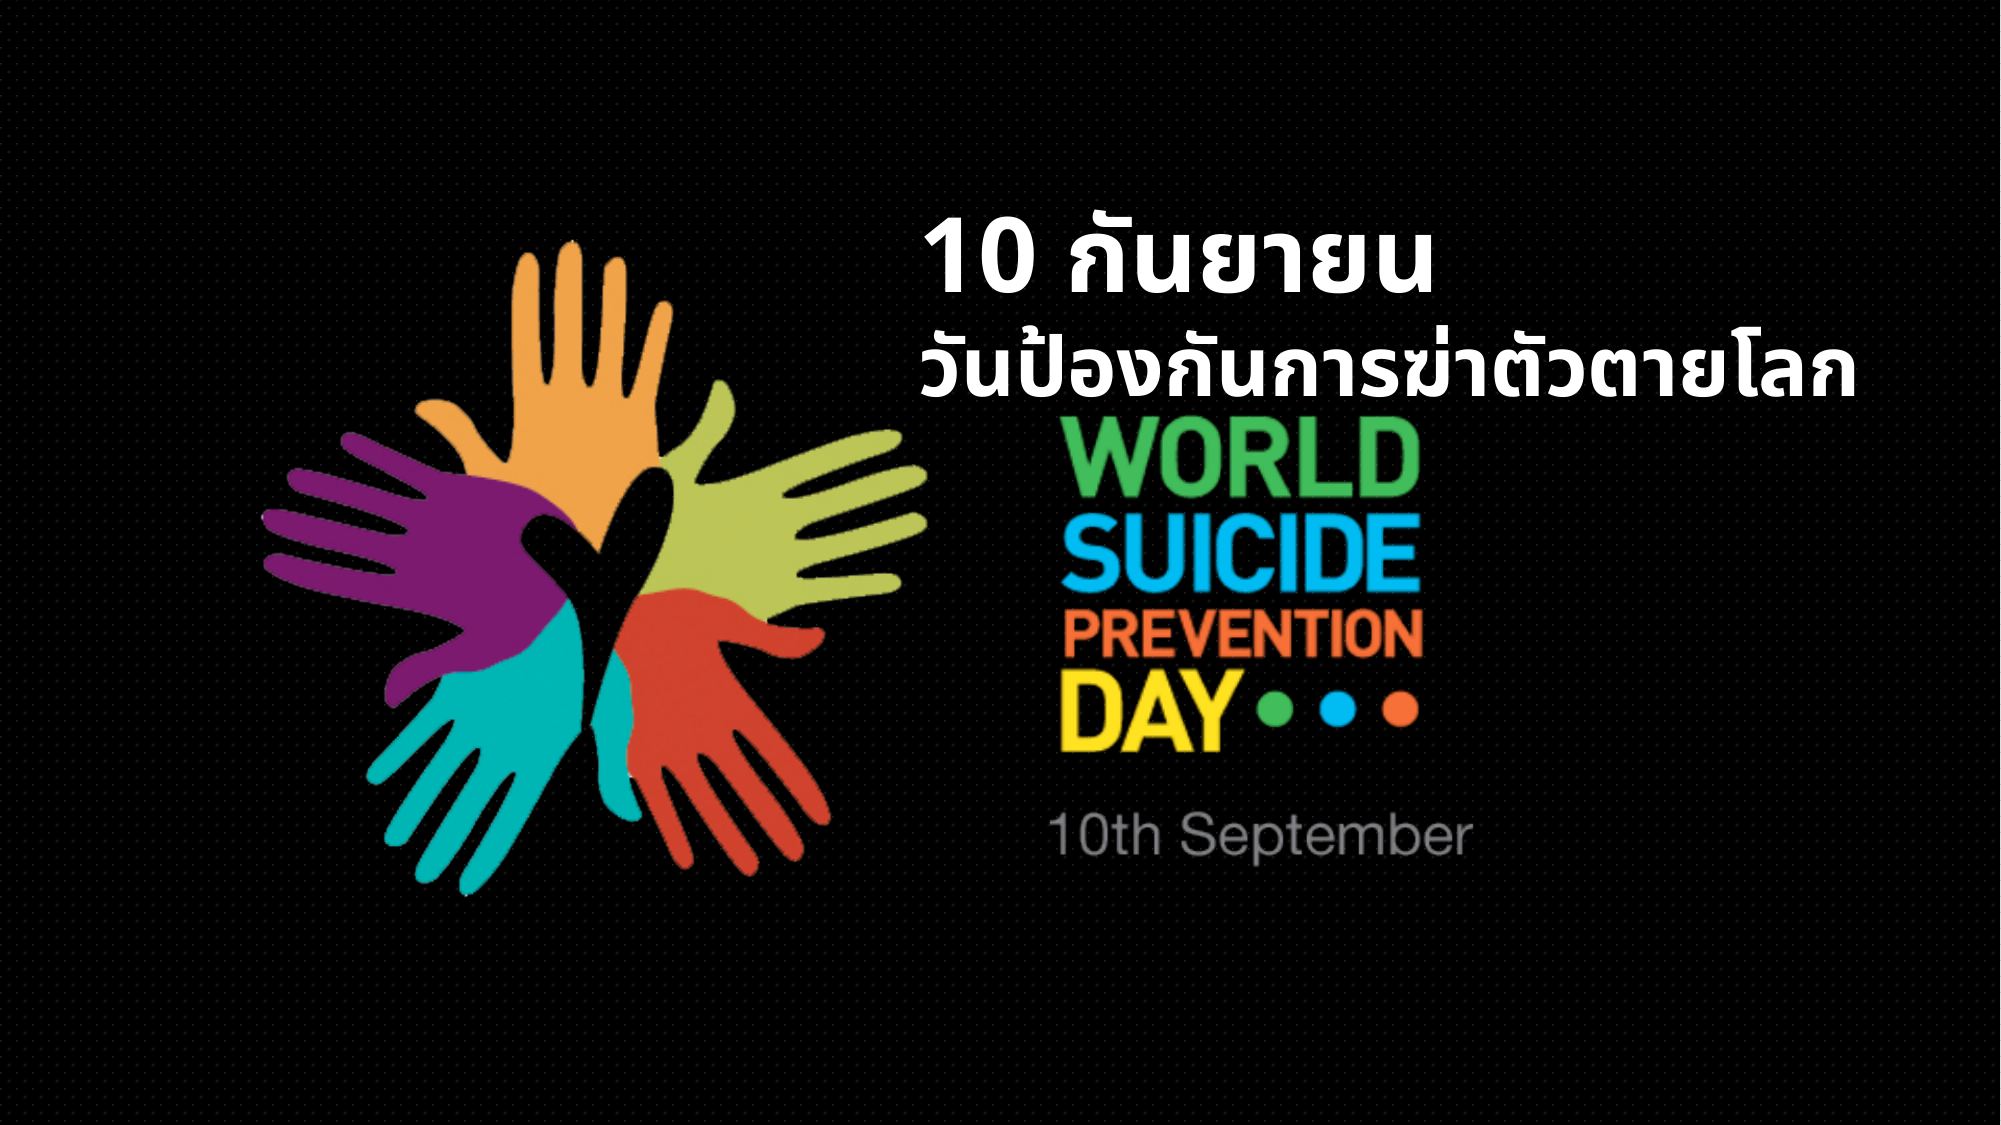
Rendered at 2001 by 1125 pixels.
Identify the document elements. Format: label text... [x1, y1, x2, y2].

text_box 10 กันยายน วันป้องกันการฆ่าตัวตายโลก [911, 181, 1869, 421]
picture [0, 0, 2001, 1125]
